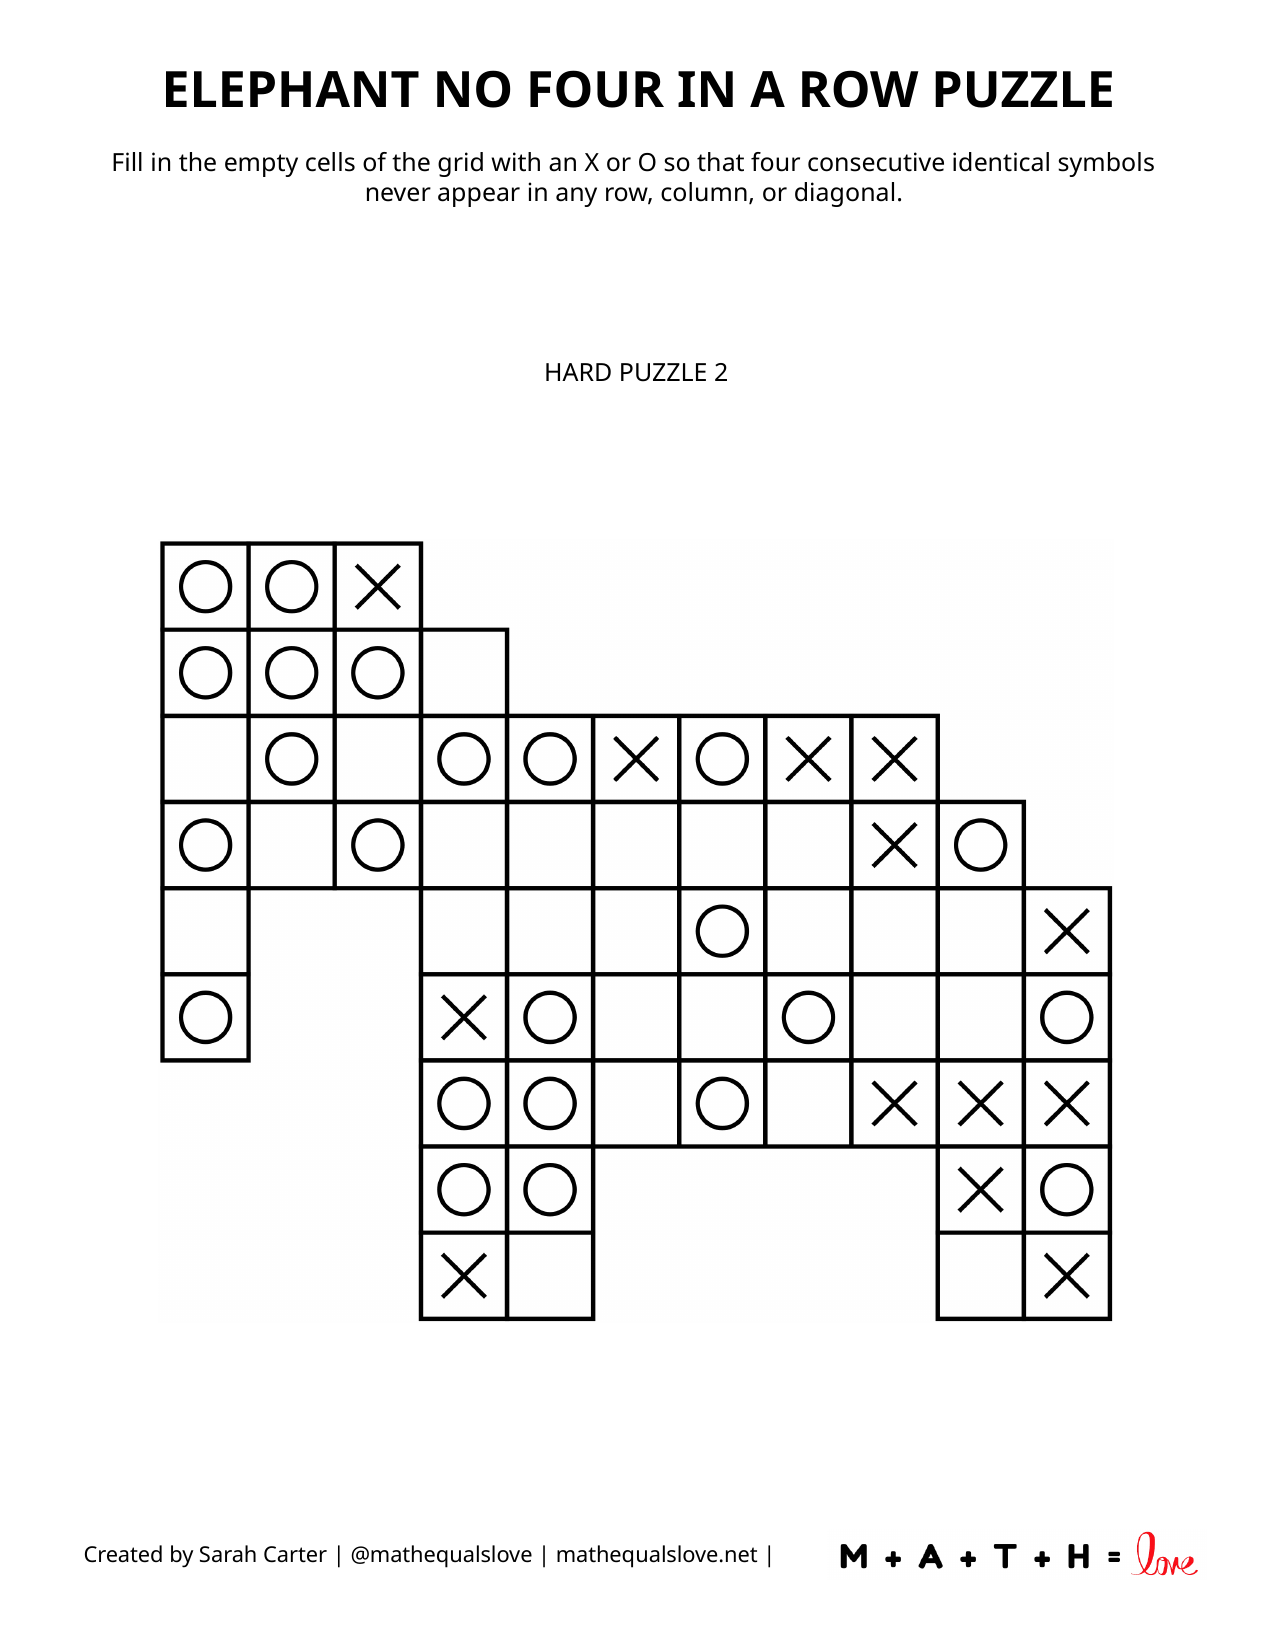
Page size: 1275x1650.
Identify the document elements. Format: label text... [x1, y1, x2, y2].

text_box Fill in the empty cells of the grid with an X or O so that four consecutive identical symbols never appear in any row, column, or diagonal. [0, 139, 1275, 215]
picture [157, 538, 1115, 1324]
text_box Created by Sarah Carter | @mathequalslove | mathequalslove.net | [68, 1533, 826, 1575]
picture [826, 1528, 1207, 1580]
text_box ELEPHANT NO FOUR IN A ROW PUZZLE [66, 49, 1211, 125]
text_box HARD PUZZLE 2 [158, 356, 1115, 407]
